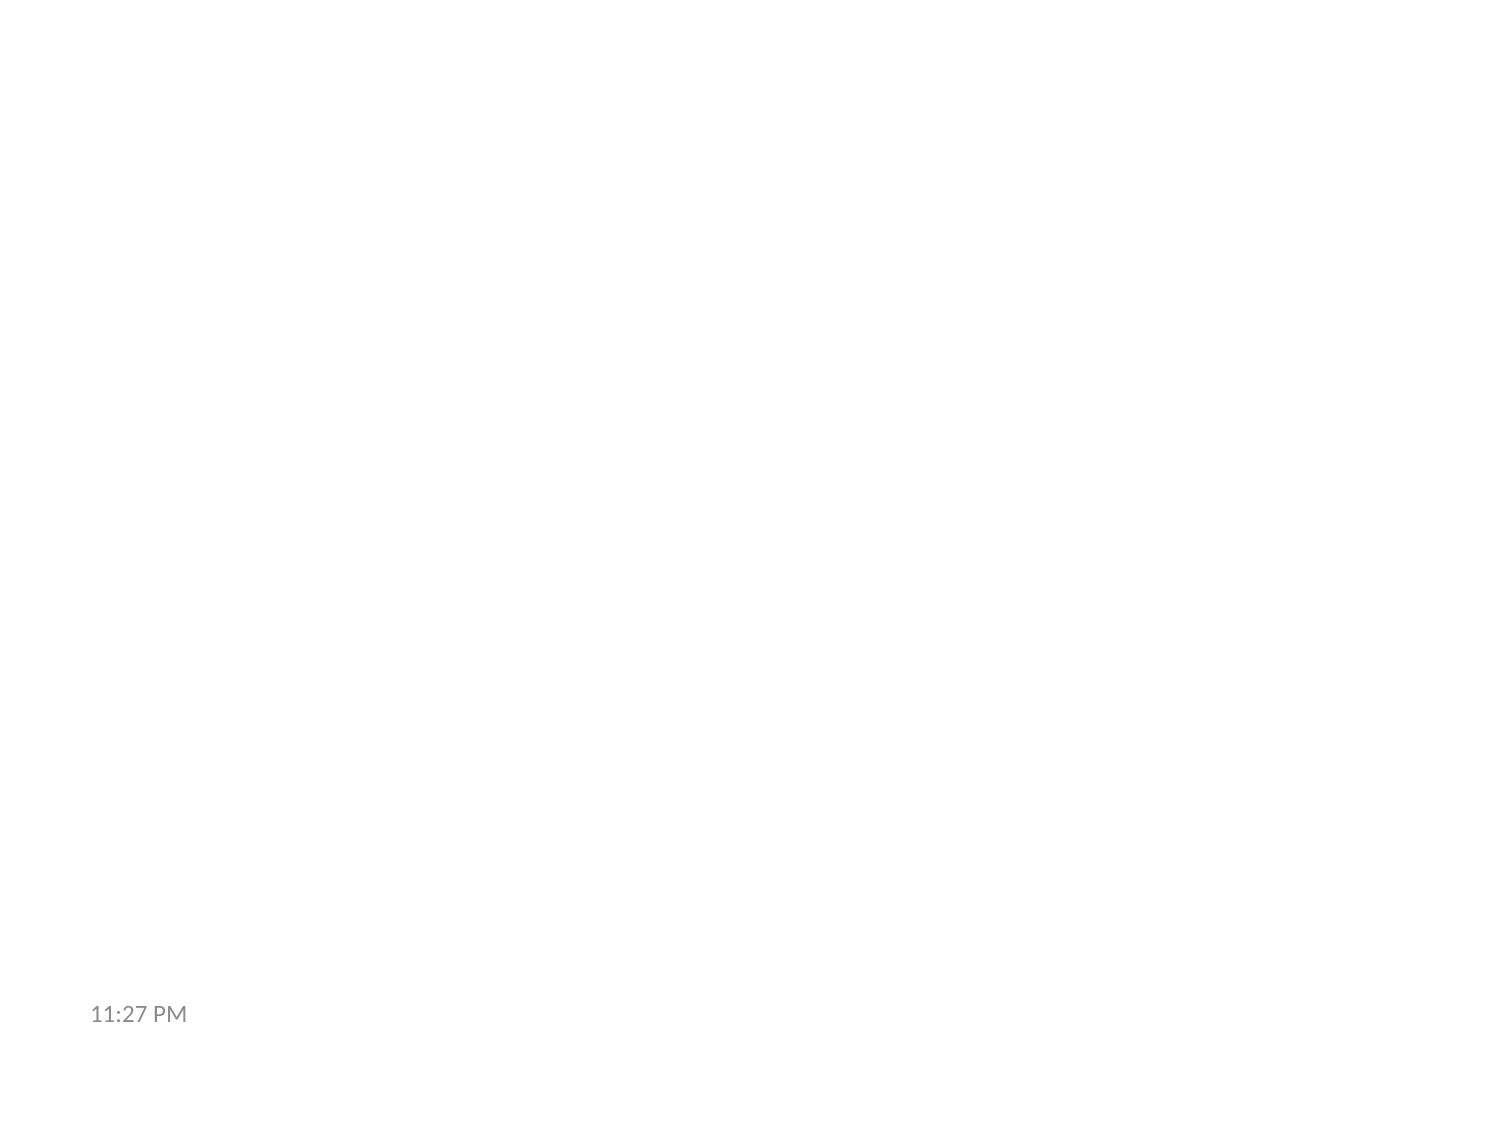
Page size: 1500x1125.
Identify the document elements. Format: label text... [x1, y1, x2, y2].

text_box 3:35 PM [75, 982, 425, 1043]
